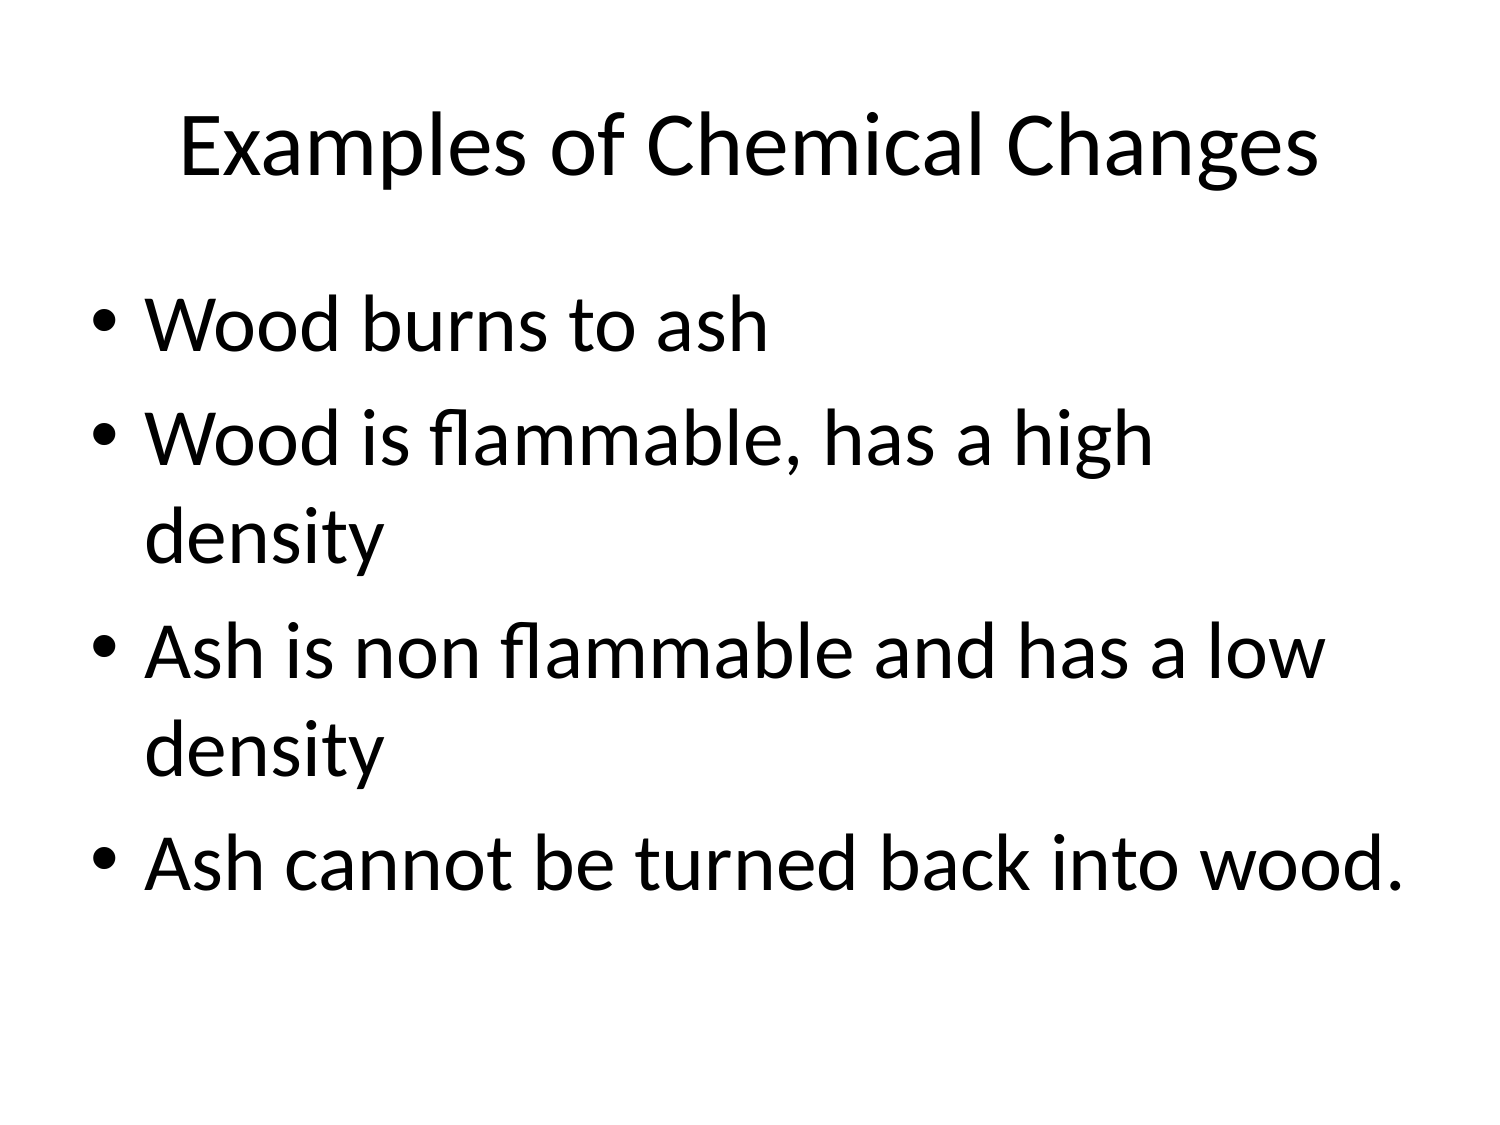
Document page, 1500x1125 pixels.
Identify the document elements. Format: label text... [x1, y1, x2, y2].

title Examples of Chemical Changes [75, 45, 1425, 233]
list Wood burns to ash Wood is flammable, has a high density Ash is non flammable and has a low density Ash cannot be turned back into wood. [75, 262, 1425, 1005]
